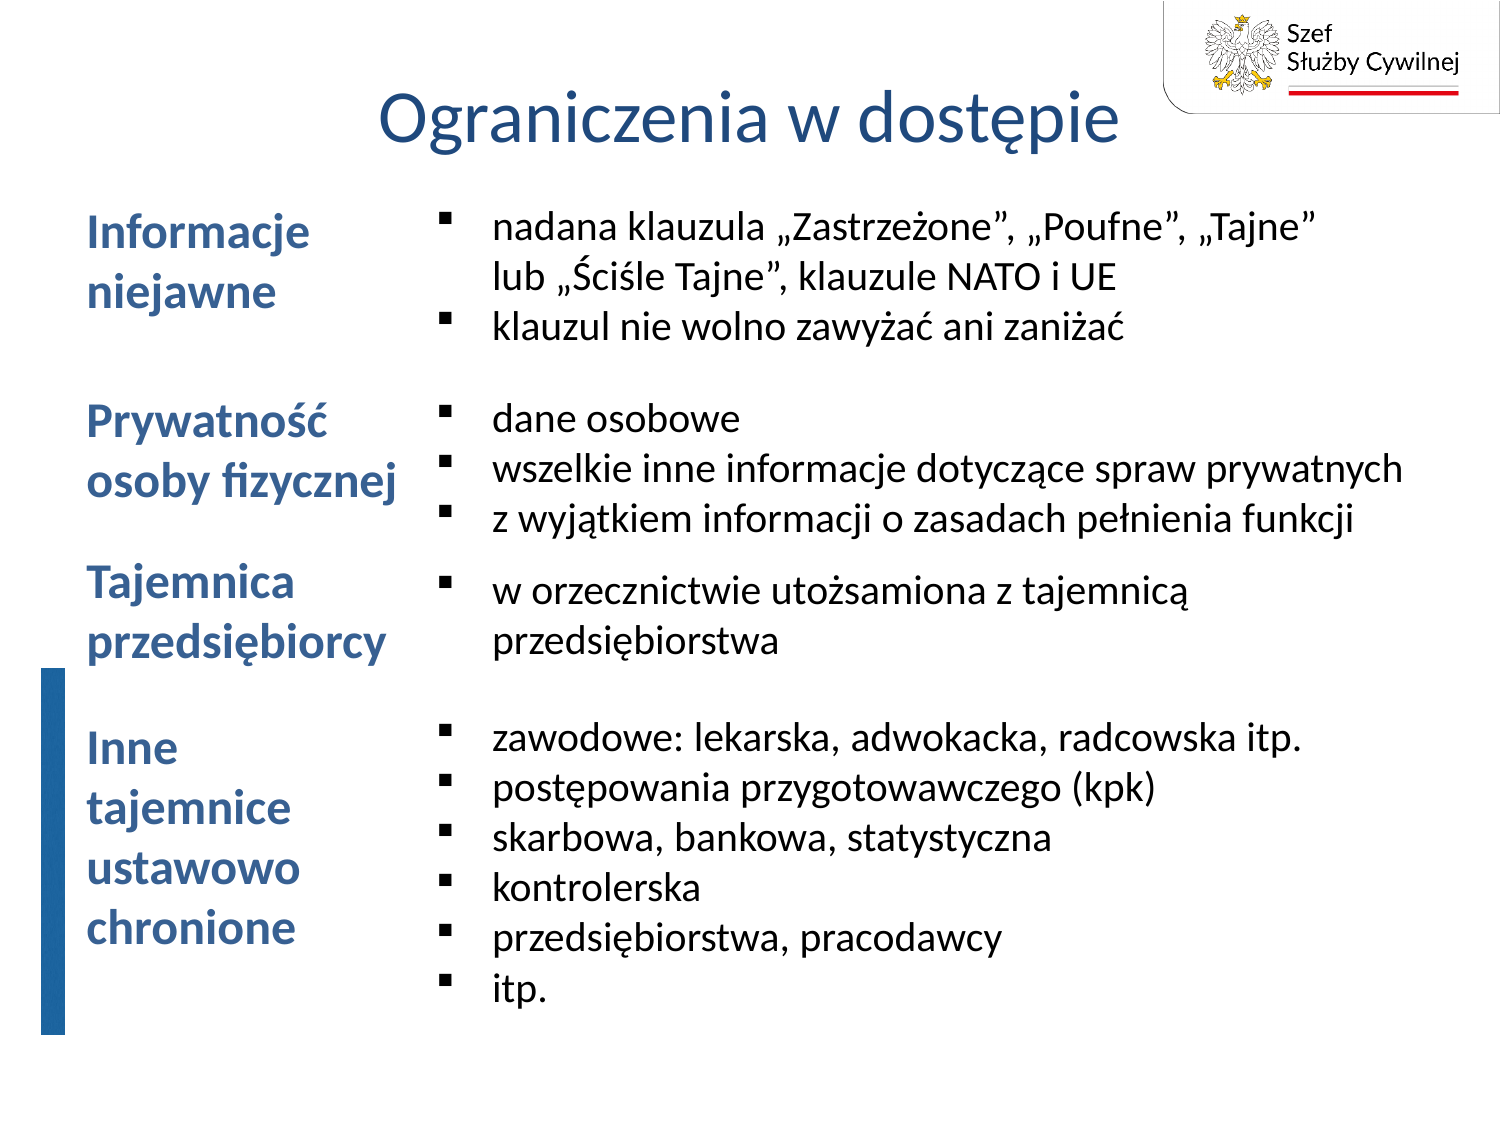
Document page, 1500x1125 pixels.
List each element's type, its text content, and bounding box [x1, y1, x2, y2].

text_box Prywatność osoby fizycznej [71, 379, 422, 541]
text_box Inne tajemnice ustawowo chronione [71, 706, 355, 947]
text_box Informacje niejawne [71, 191, 497, 381]
text_box w orzecznictwie utożsamiona z tajemnicą przedsiębiorstwa [422, 555, 1442, 671]
title Ograniczenia w dostępie [100, 60, 1400, 185]
picture [1163, 0, 1500, 114]
text_box nadana klauzula „Zastrzeżone”, „Poufne”, „Tajne” lub „Ściśle Tajne”, klauzule NATO i UE klauzul nie wolno zawyżać ani zaniżać [421, 191, 1385, 356]
text_box dane osobowe wszelkie inne informacje dotyczące spraw prywatnych z wyjątkiem informacji o zasadach pełnienia funkcji [421, 383, 1442, 549]
text_box Tajemnica przedsiębiorcy [71, 541, 422, 672]
picture [41, 668, 65, 1035]
text_box zawodowe: lekarska, adwokacka, radcowska itp. postępowania przygotowawczego (kpk) skarbowa, bankowa, statystyczna kontrolerska przedsiębiorstwa, pracodawcy itp. [421, 702, 1361, 1018]
